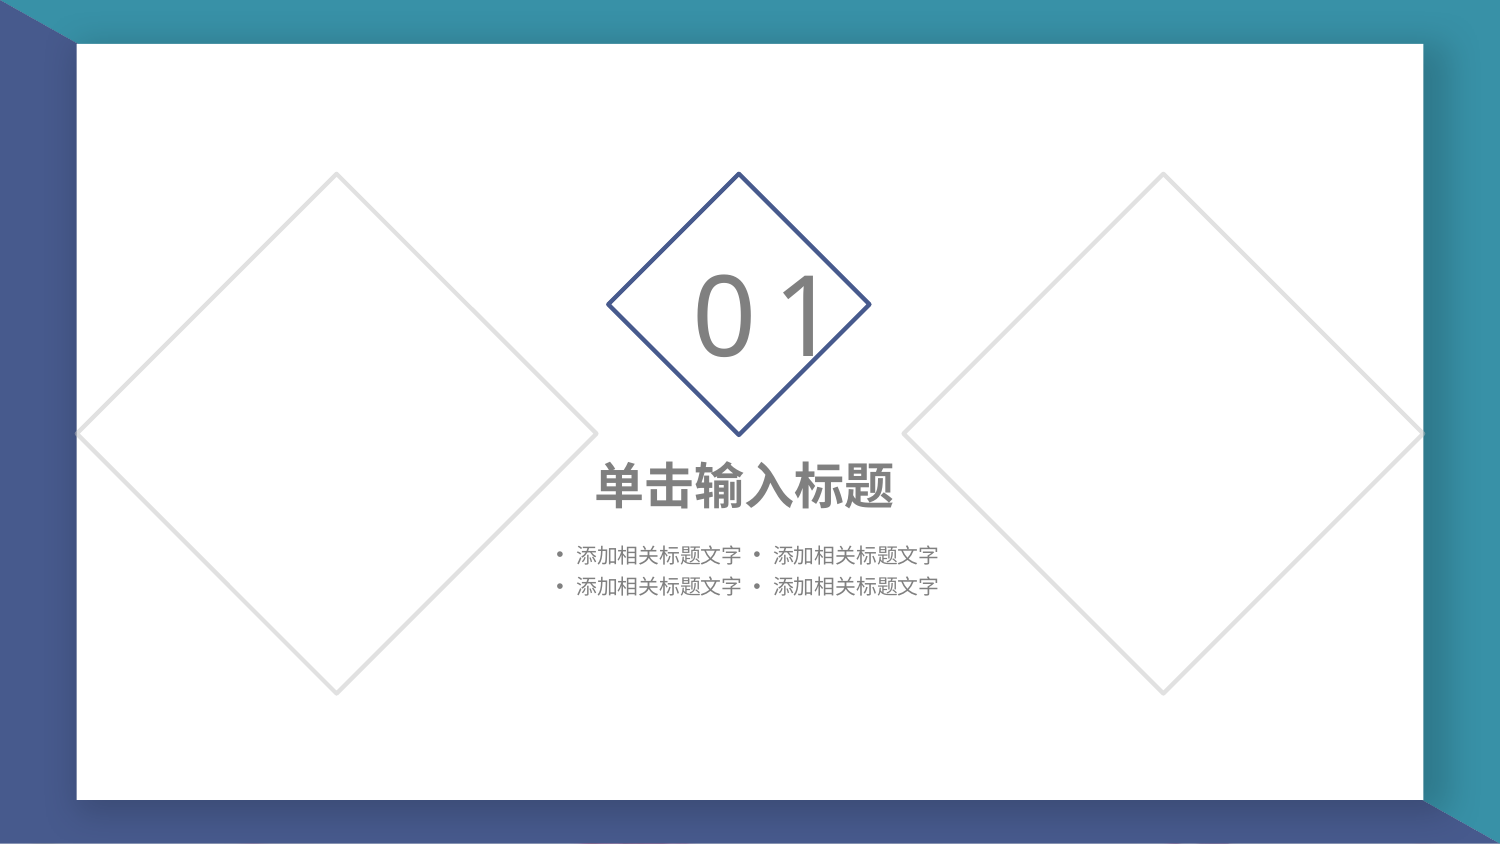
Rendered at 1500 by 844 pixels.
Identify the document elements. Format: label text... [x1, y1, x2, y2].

text_box 0 1 [677, 236, 998, 387]
text_box [687, 387, 790, 438]
text_box [74, 171, 599, 696]
text_box [606, 171, 805, 377]
text_box 添加相关标题文字 [753, 542, 940, 568]
text_box 添加相关标题文字 [556, 542, 743, 568]
text_box 添加相关标题文字 [753, 573, 940, 599]
text_box 添加相关标题文字 [556, 573, 743, 599]
text_box [901, 171, 1426, 696]
text_box 单击输入标题 [594, 455, 981, 516]
